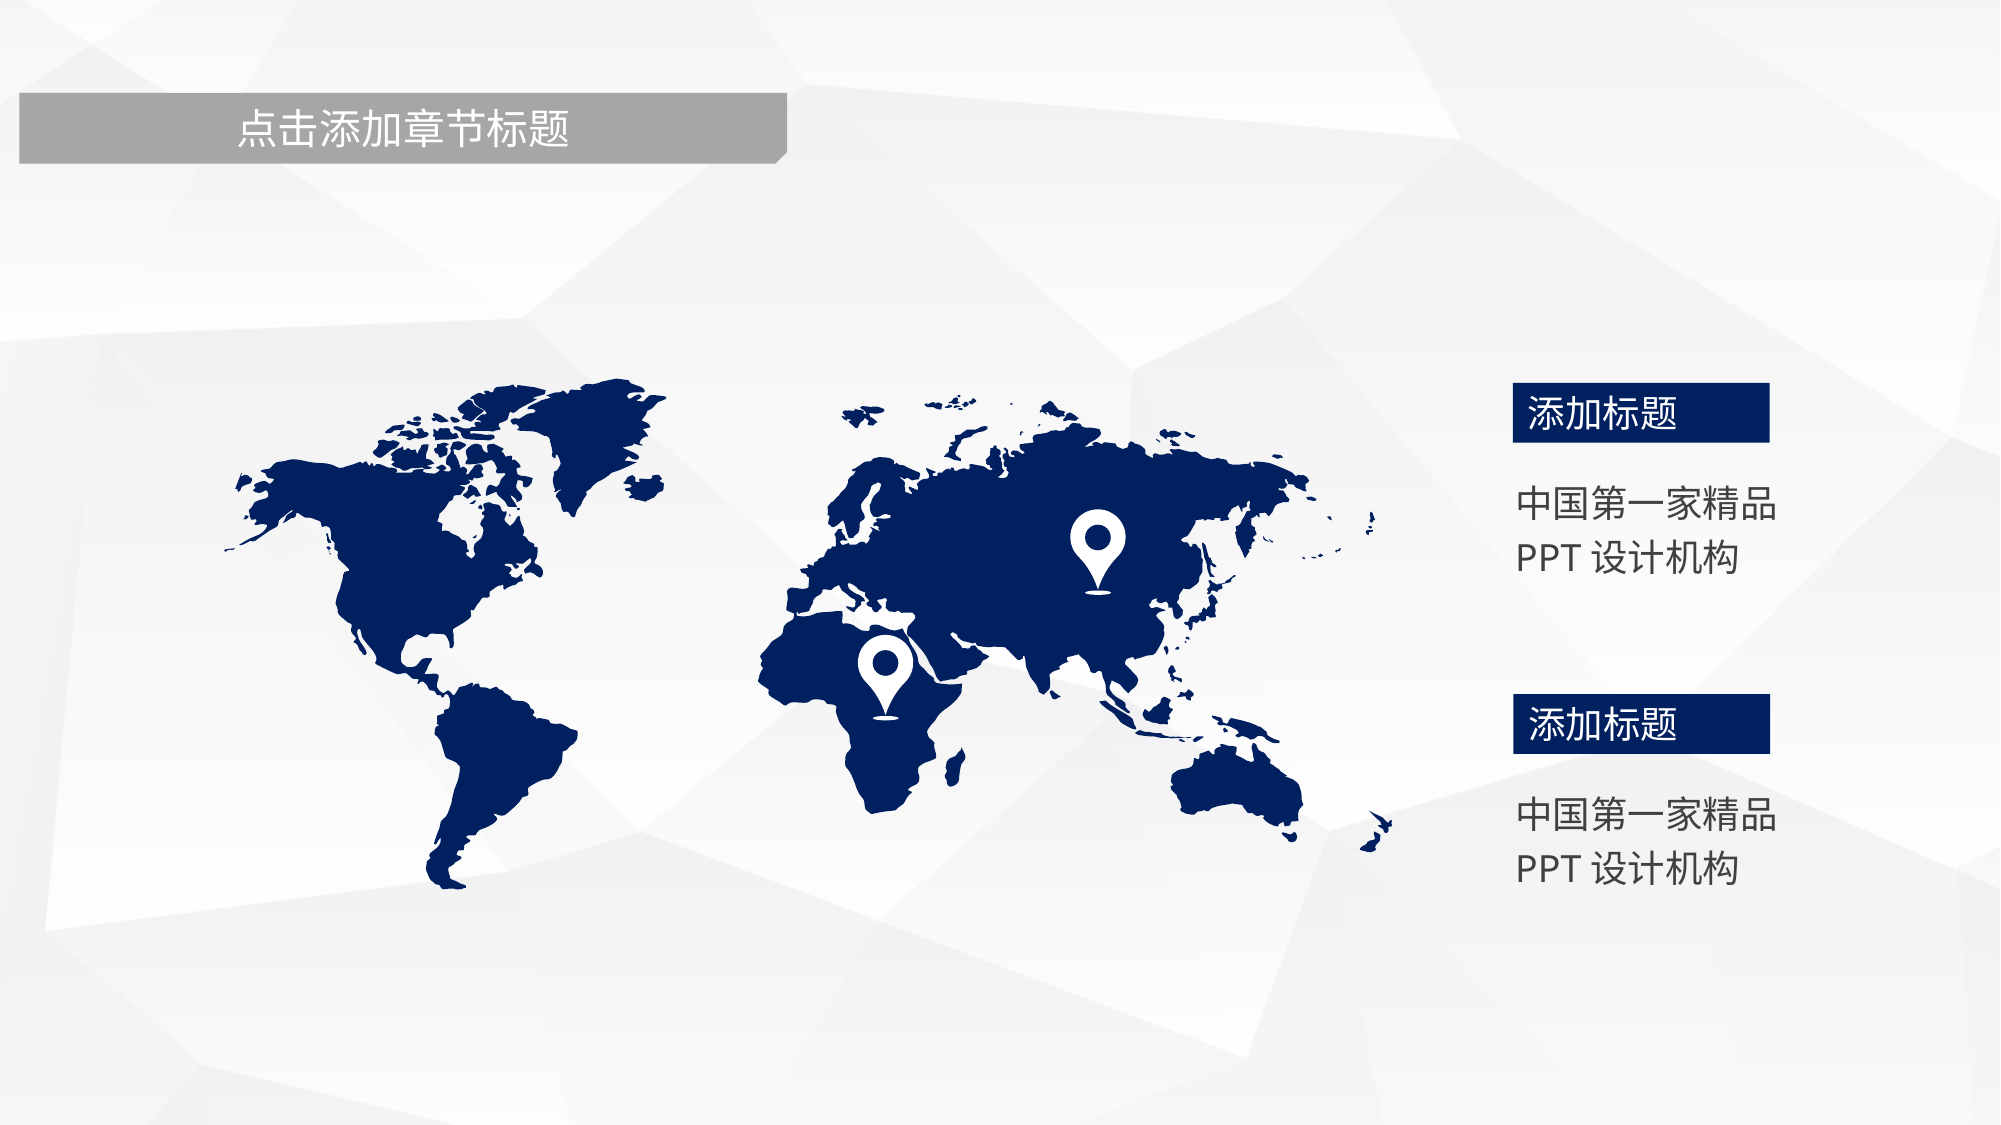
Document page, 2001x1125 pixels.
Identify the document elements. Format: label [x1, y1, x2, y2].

text_box [857, 634, 914, 691]
text_box [1070, 509, 1126, 565]
picture [0, 0, 2000, 1125]
text_box [223, 378, 1394, 891]
